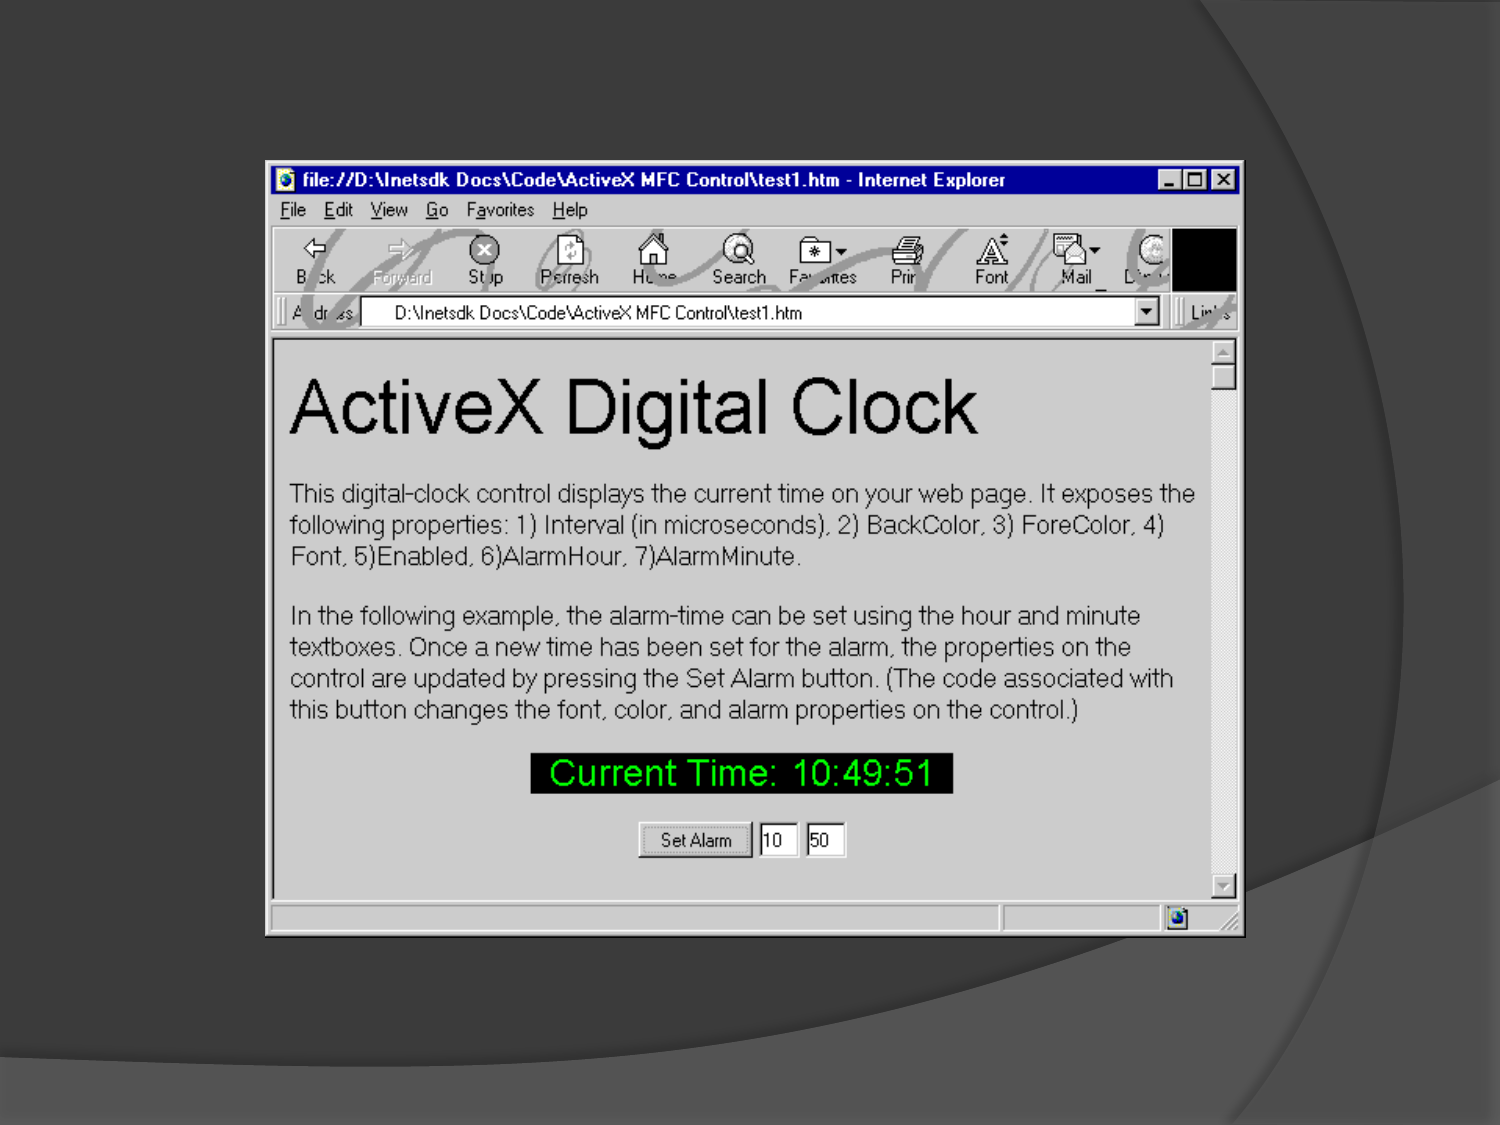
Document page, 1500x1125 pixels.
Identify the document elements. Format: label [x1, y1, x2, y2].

picture [265, 160, 1246, 938]
